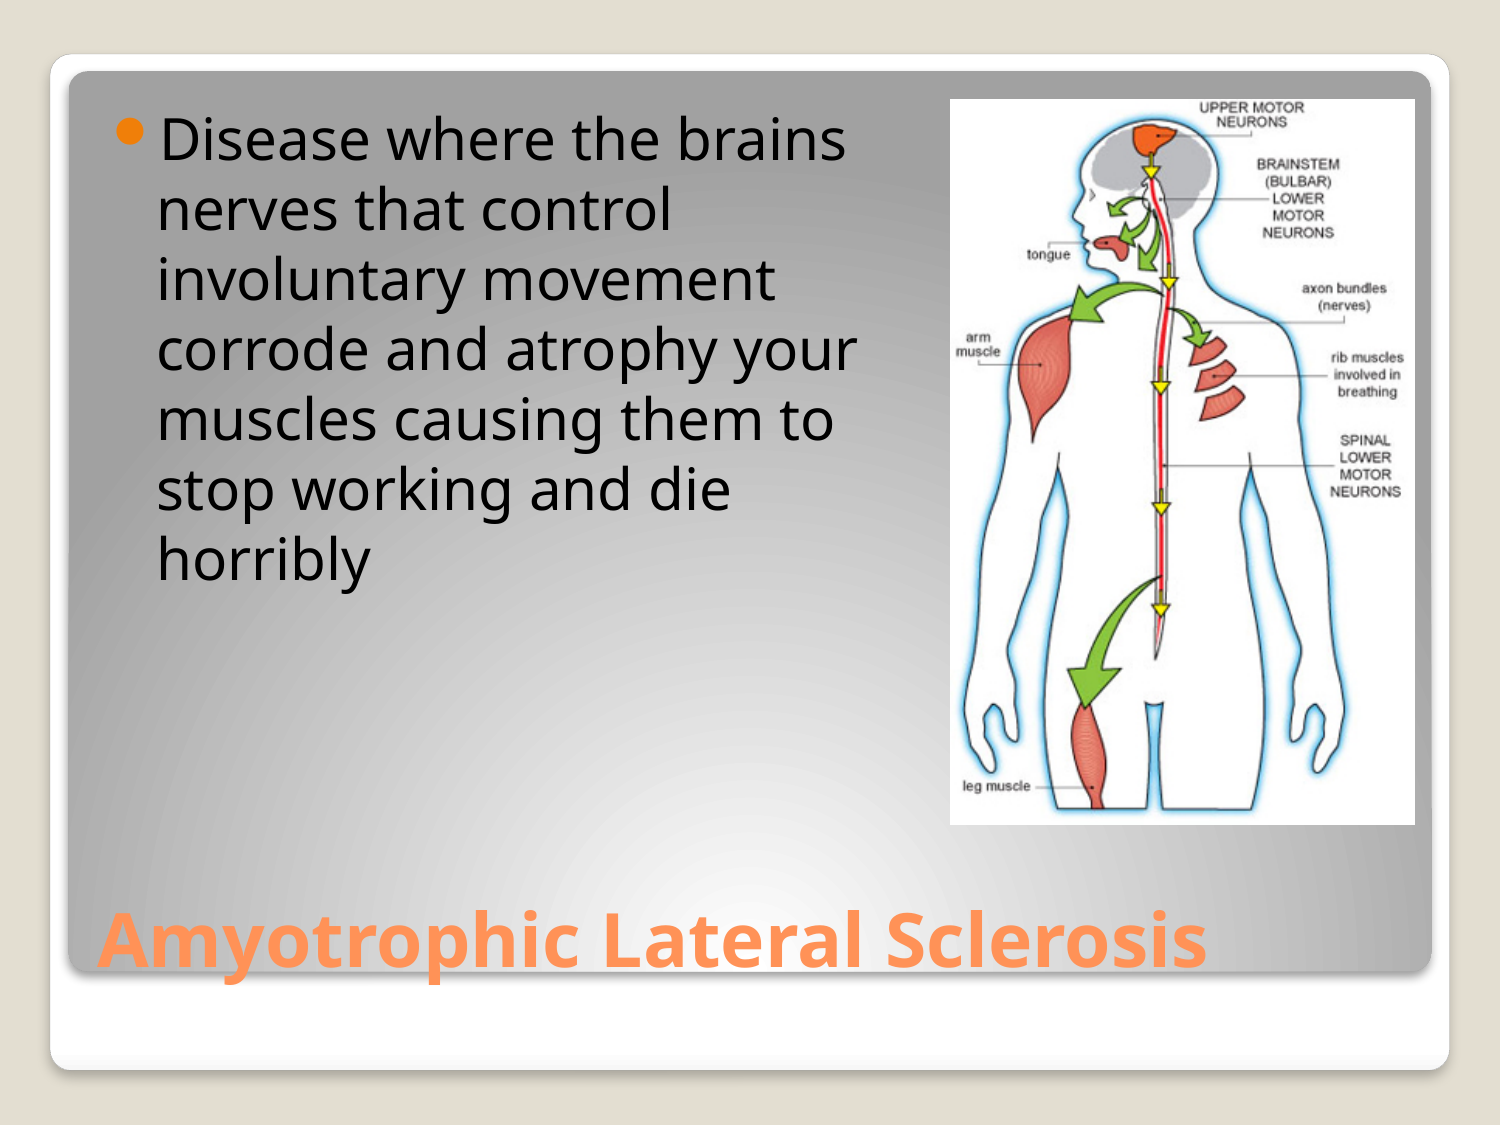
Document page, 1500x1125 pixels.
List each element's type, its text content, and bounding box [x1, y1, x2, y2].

picture [949, 99, 1415, 826]
title Amyotrophic Lateral Sclerosis [82, 817, 1425, 990]
list Disease where the brains nerves that control involuntary movement corrode and atrophy your muscles causing them to stop working and die horribly [82, 86, 938, 774]
